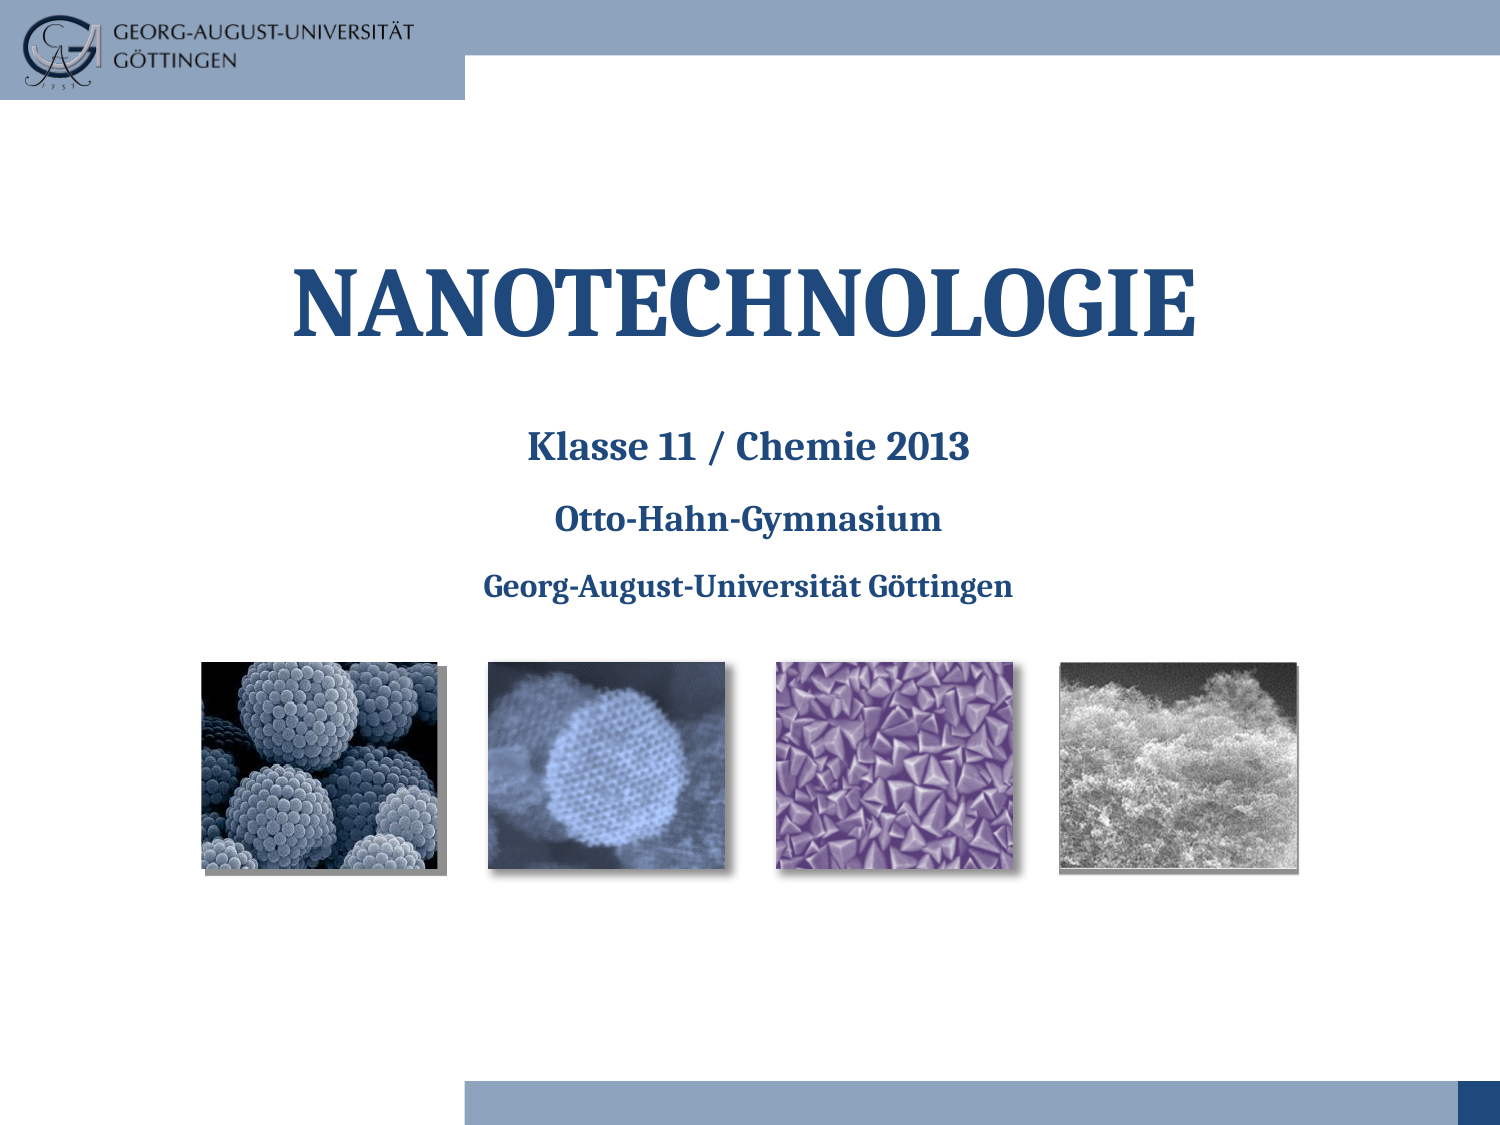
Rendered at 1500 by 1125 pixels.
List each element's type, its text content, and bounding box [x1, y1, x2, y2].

picture [22, 14, 414, 90]
picture [775, 662, 1013, 870]
text_box Nanotechnologie [92, 229, 1398, 364]
picture [1061, 647, 1296, 885]
picture [488, 662, 726, 870]
text_box Klasse 11 / Chemie 2013 Otto-Hahn-Gymnasium Georg-August-Universität Göttingen [264, 411, 1233, 611]
picture [200, 662, 438, 870]
